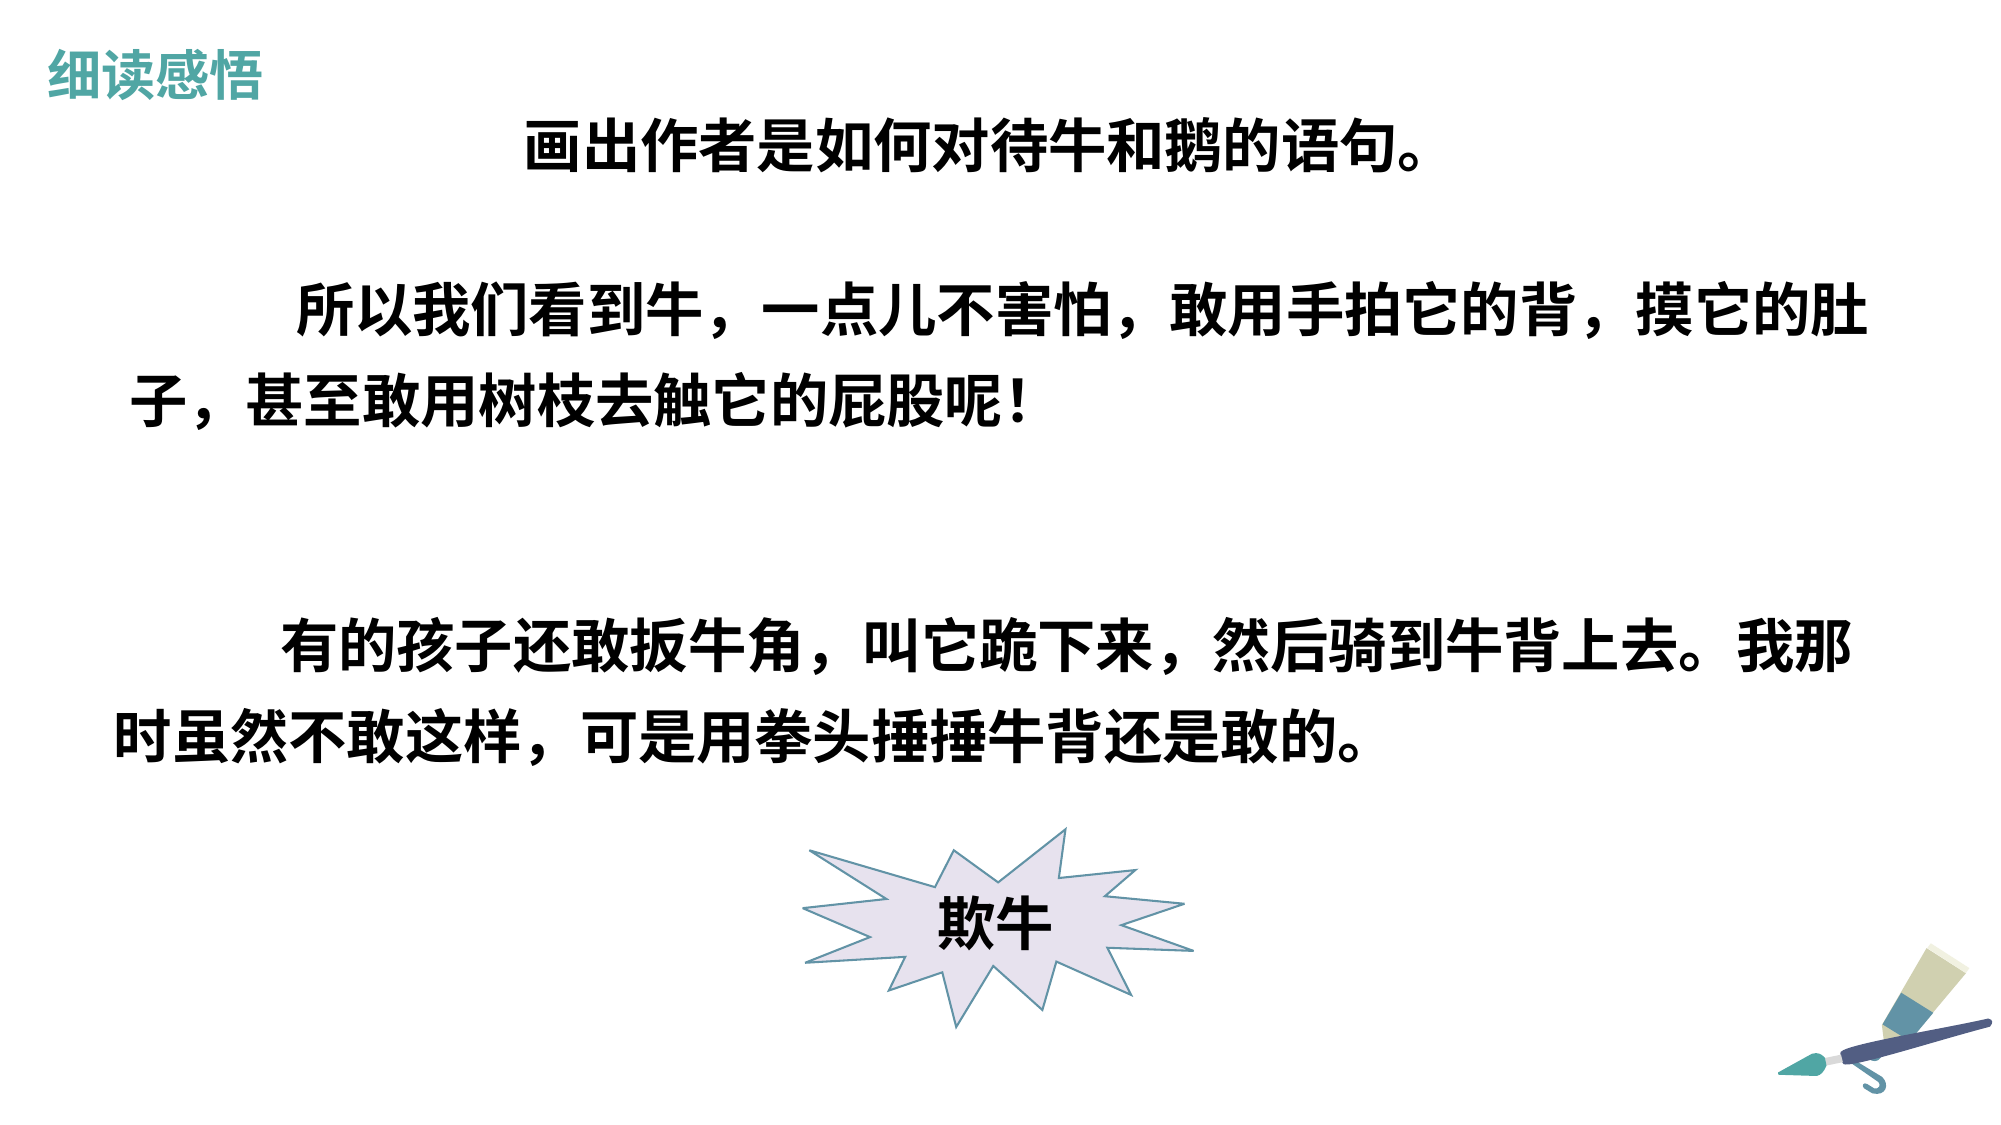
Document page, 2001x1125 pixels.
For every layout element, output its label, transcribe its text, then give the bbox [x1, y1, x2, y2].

text_box 有的孩子还敢扳牛角，叫它跪下来，然后骑到牛背上去。我那时虽然不敢这样，可是用拳头捶捶牛背还是敢的。 [99, 581, 1898, 778]
text_box 画出作者是如何对待牛和鹅的语句。 [509, 101, 1526, 187]
text_box 细读感悟 [32, 33, 347, 114]
text_box 所以我们看到牛，一点儿不害怕，敢用手拍它的背，摸它的肚子，甚至敢用树枝去触它的屁股呢！ [118, 246, 1917, 441]
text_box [1811, 945, 1974, 1125]
text_box 欺牛 [802, 826, 1194, 1030]
